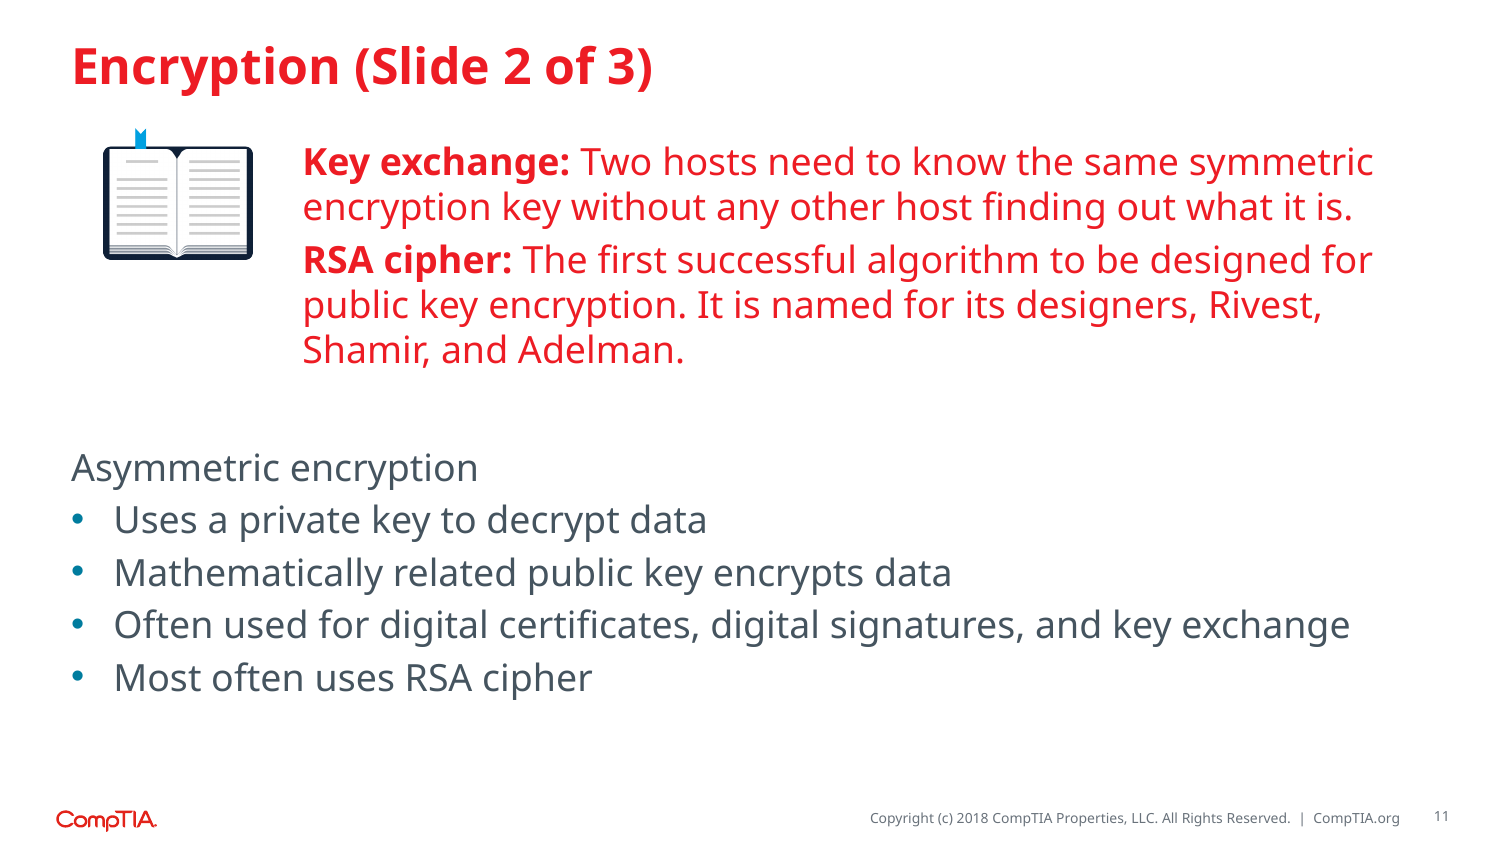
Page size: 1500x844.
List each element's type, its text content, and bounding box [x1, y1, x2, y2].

list Key exchange: Two hosts need to know the same symmetric encryption key without any other host finding out what it is. RSA cipher: The first successful algorithm to be designed for public key encryption. It is named for its designers, Rivest, Shamir, and Adelman. [287, 130, 1445, 225]
list Asymmetric encryption Uses a private key to decrypt data Mathematically related public key encrypts data Often used for digital certificates, digital signatures, and key exchange Most often uses RSA cipher [56, 436, 1444, 764]
picture [103, 128, 253, 260]
slide_number 11 [1407, 800, 1450, 835]
title Encryption (Slide 2 of 3) [56, 12, 1444, 117]
